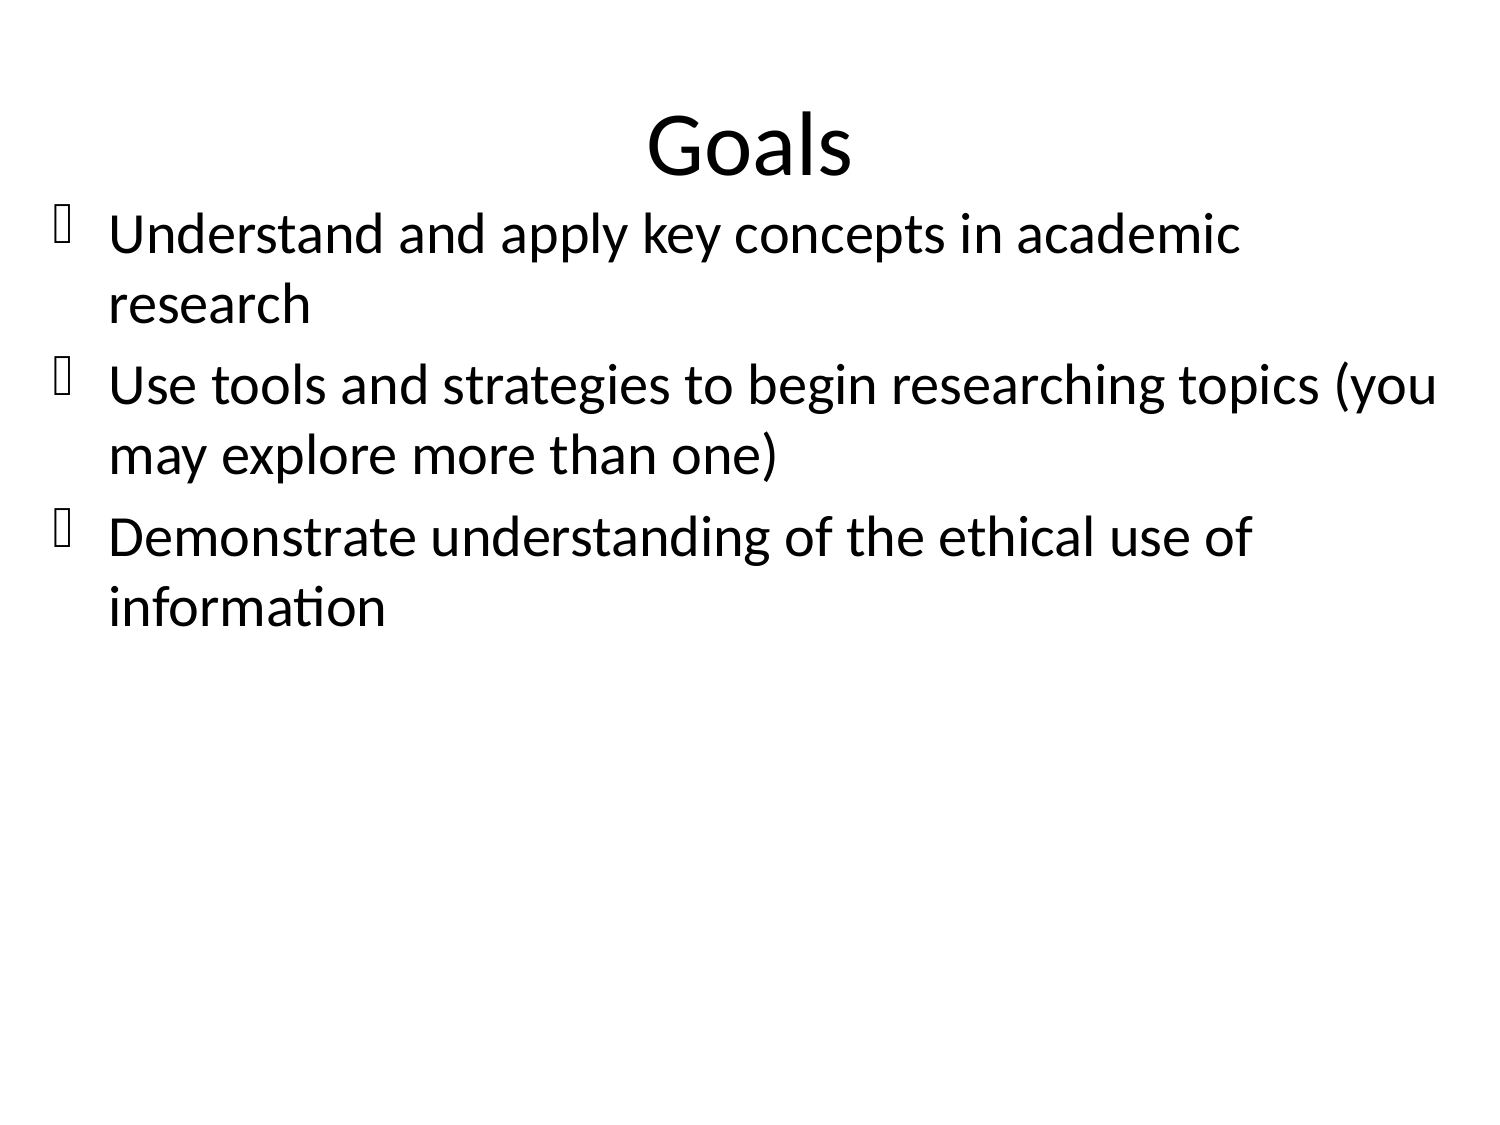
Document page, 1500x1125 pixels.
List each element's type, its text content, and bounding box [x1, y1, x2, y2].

list Understand and apply key concepts in academic research Use tools and strategies to begin researching topics (you may explore more than one) Demonstrate understanding of the ethical use of information [37, 187, 1463, 1088]
title Goals [75, 45, 1425, 187]
